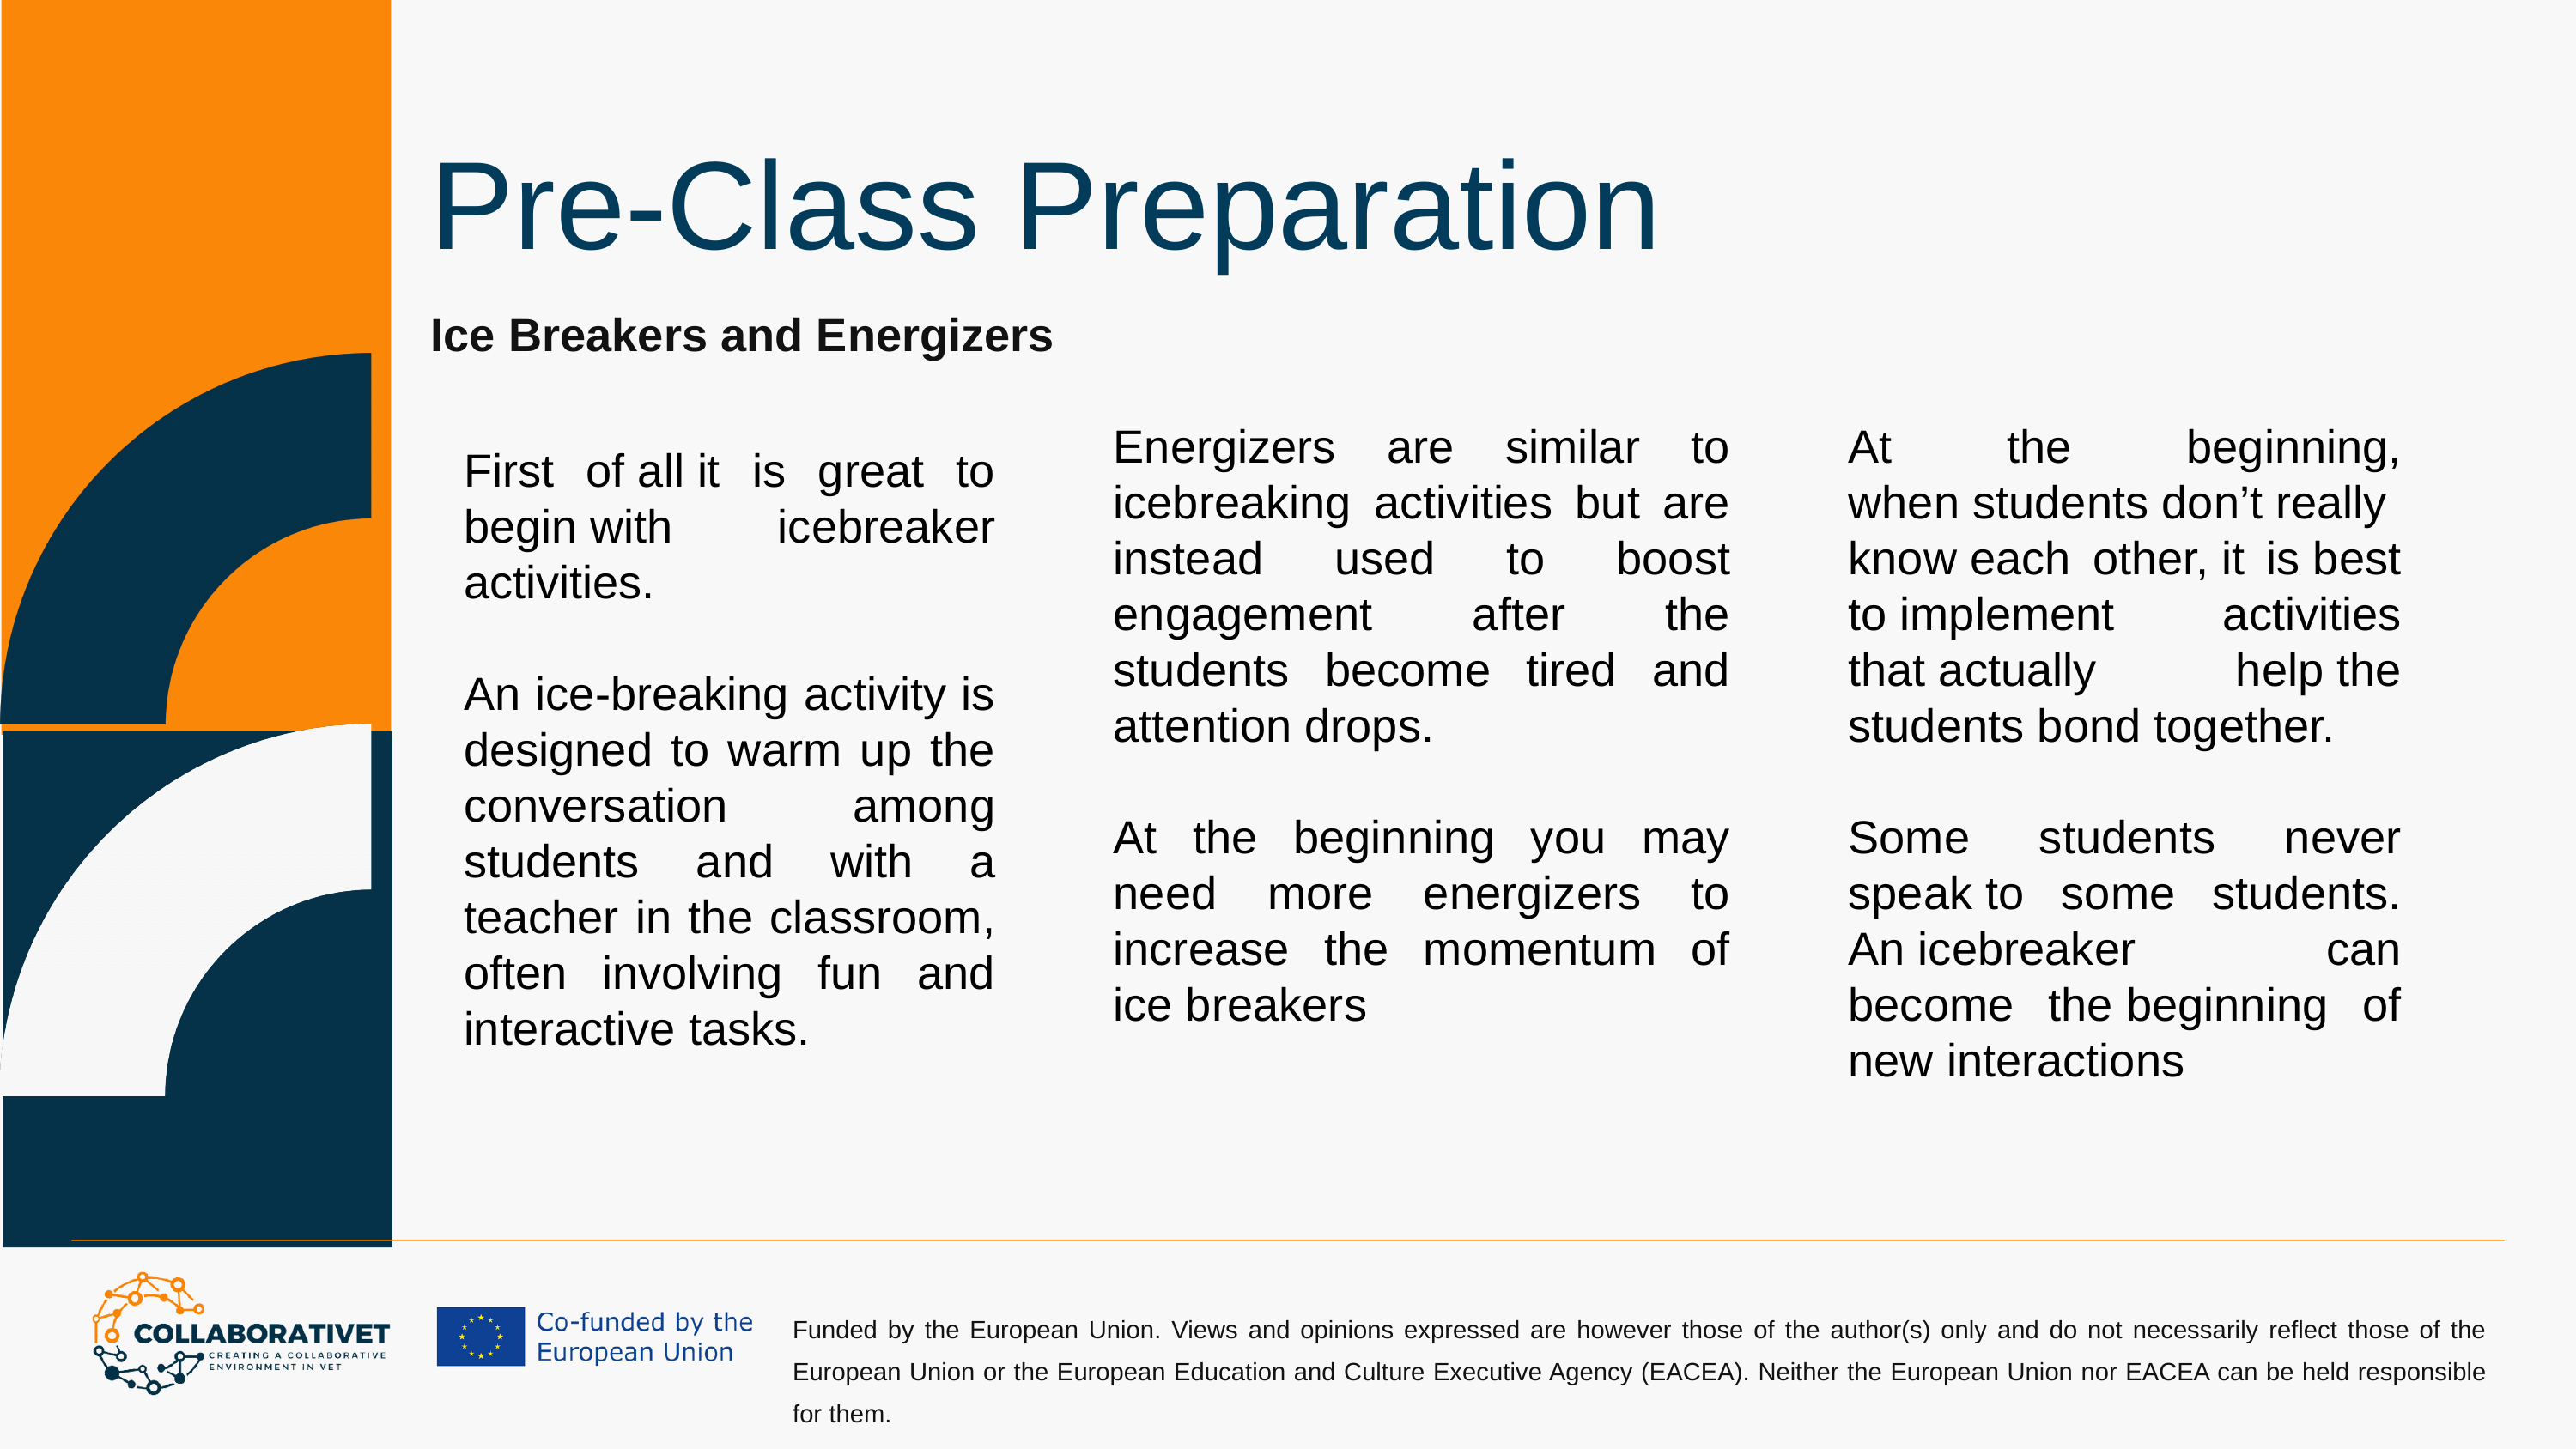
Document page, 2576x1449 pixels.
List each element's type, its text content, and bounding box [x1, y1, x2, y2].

text_box [0, 724, 372, 1096]
text_box [1, 0, 392, 731]
text_box [0, 353, 372, 724]
text_box Funded by the European Union. Views and opinions expressed are however those of the author(s) only and do not necessarily reflect those of the European Union or the European Education and Culture Executive Agency (EACEA). Neither the European Union nor EACEA can be held responsible for them. [793, 1301, 2489, 1428]
text_box Pre-Class Preparation [430, 108, 2300, 275]
text_box Ice Breakers and Energizers [430, 282, 1234, 439]
text_box [78, 1241, 408, 1449]
text_box Energizers are similar to icebreaking activities but are instead used to boost engagement after the students become tired and attention drops. At the beginning you may need more energizers to increase the momentum of ice breakers [1100, 409, 1744, 1076]
text_box First of all it is great to begin with icebreaker activities. An ice-breaking activity is designed to warm up the conversation among students and with a teacher in the classroom, often involving fun and interactive tasks. [451, 434, 1009, 1061]
text_box At the beginning, when students don’t really know each other, it is best to implement activities that actually help the students bond together. ​ ​ Some students never speak to some students. An icebreaker can become the beginning of new interactions ​ [1835, 409, 2415, 1131]
text_box [416, 1287, 782, 1386]
text_box [3, 731, 392, 1248]
text_box [78, 1179, 408, 1240]
